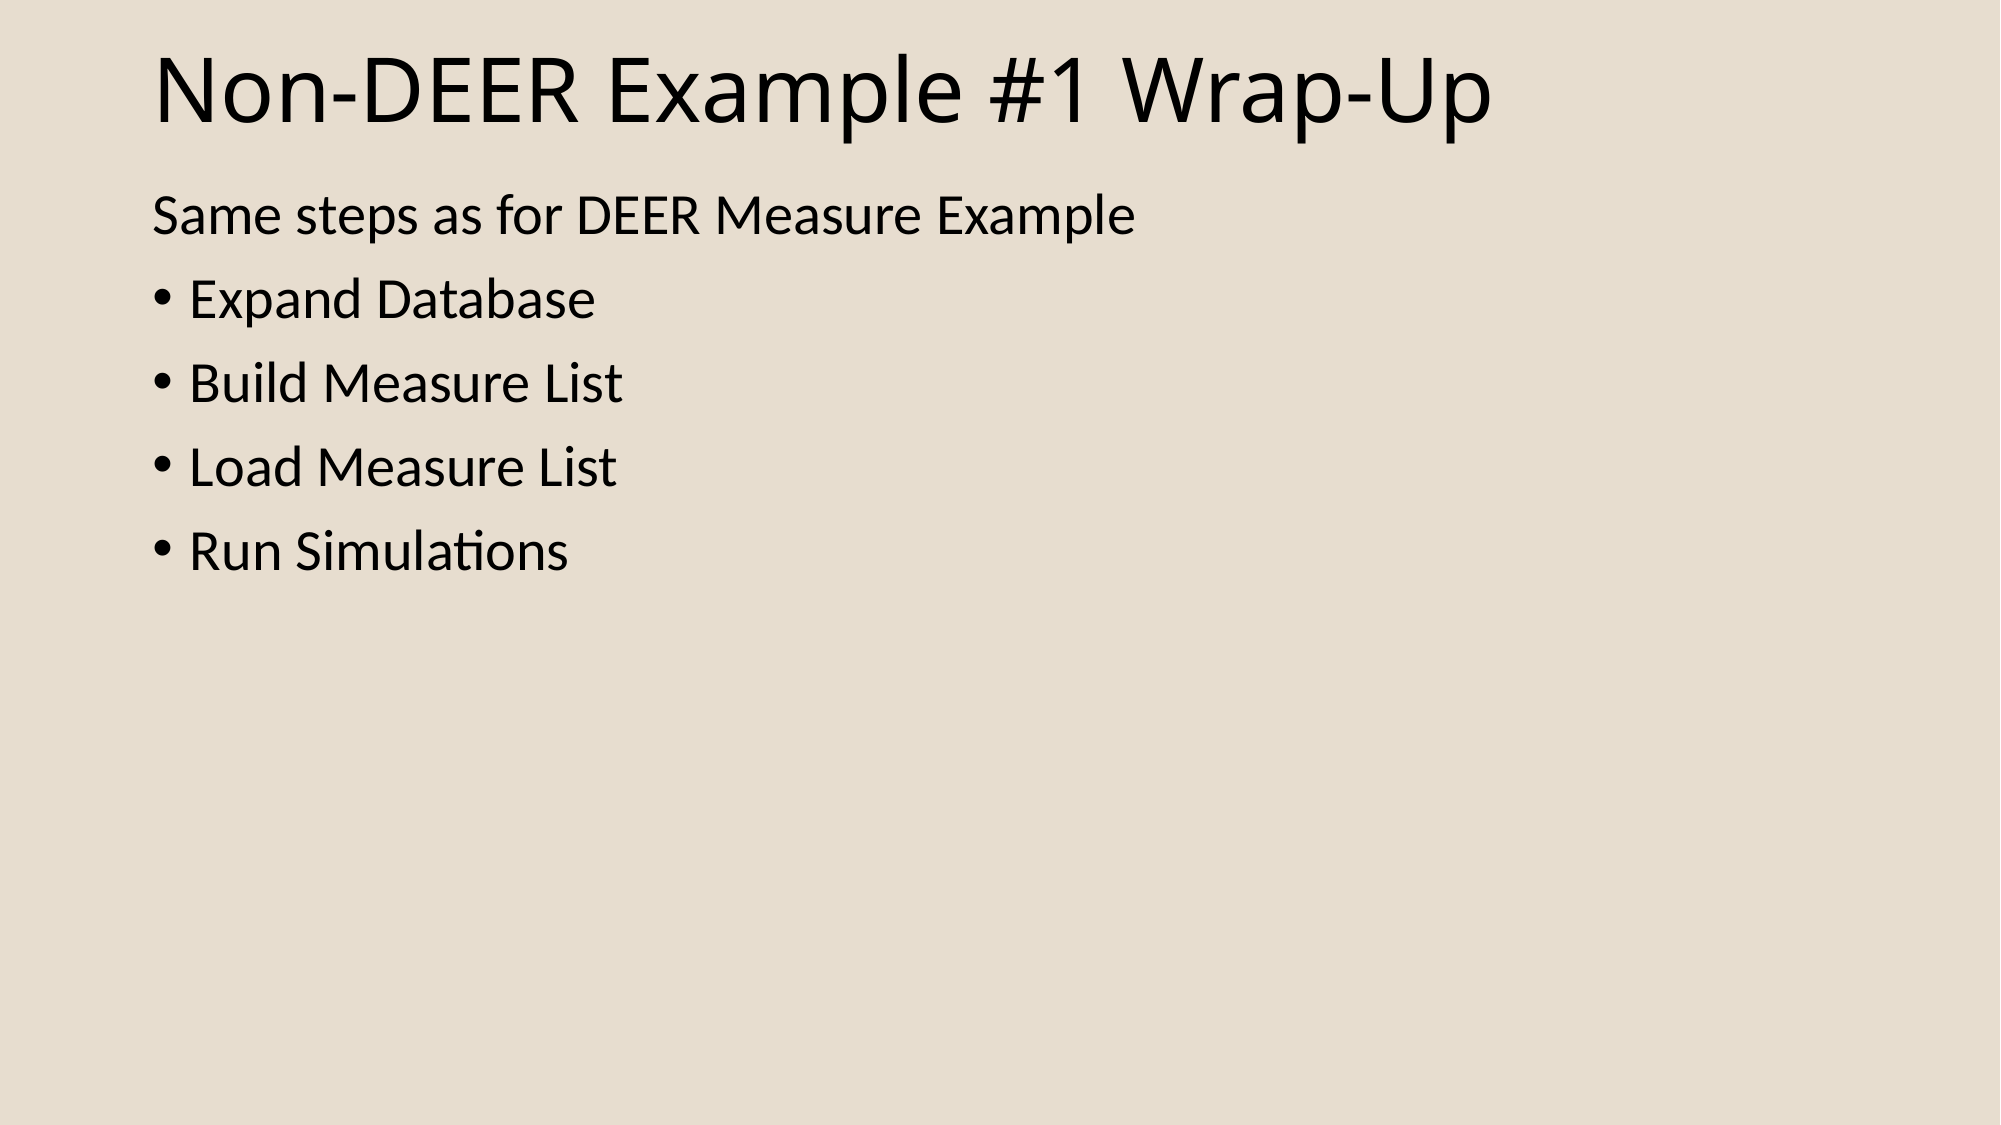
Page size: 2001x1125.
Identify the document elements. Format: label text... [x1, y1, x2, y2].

list Same steps as for DEER Measure Example Expand Database Build Measure List Load Measure List Run Simulations [137, 177, 1863, 1085]
title Non-DEER Example #1 Wrap-Up [137, 37, 1863, 150]
